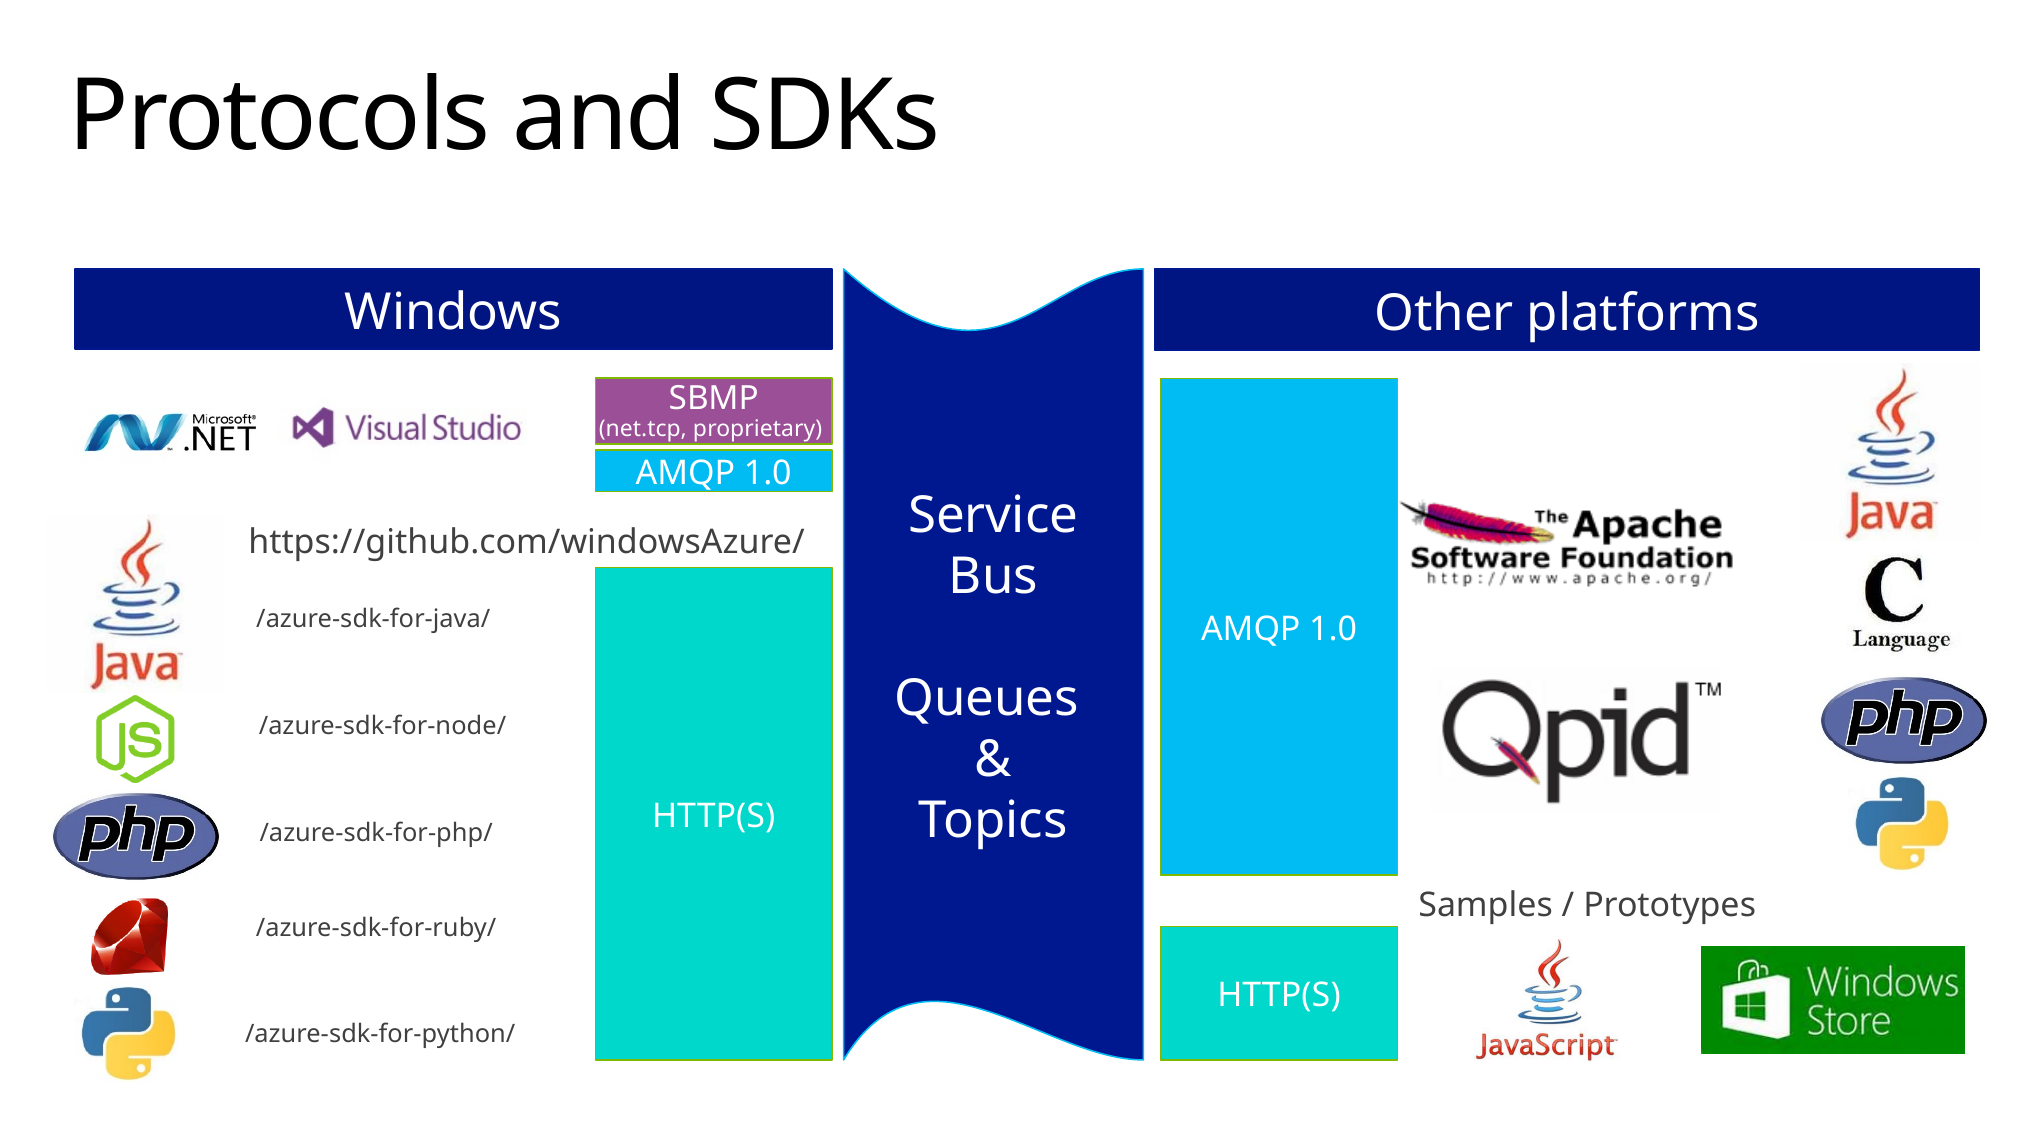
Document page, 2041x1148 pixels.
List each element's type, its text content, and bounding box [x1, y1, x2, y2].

picture [1701, 946, 1965, 1055]
picture [1474, 938, 1625, 1062]
picture [1398, 490, 1745, 590]
text_box https://github.com/windowsAzure/ [233, 511, 833, 568]
picture [1801, 363, 1993, 878]
text_box HTTP(S) [595, 568, 833, 1061]
picture [45, 695, 225, 975]
text_box HTTP(S) [1160, 926, 1398, 1061]
picture [1430, 666, 1737, 814]
text_box SBMP (net.tcp, proprietary) [595, 377, 833, 445]
text_box Service Bus Queues & Topics [842, 268, 1145, 1061]
text_box /azure-sdk-for-node/ [244, 701, 522, 747]
text_box Other platforms [1154, 268, 1980, 351]
picture [46, 514, 225, 693]
text_box Samples / Prototypes [1403, 875, 2003, 931]
picture [74, 366, 273, 500]
text_box AMQP 1.0 [1160, 378, 1398, 876]
text_box AMQP 1.0 [595, 449, 833, 492]
text_box [45, 48, 1996, 199]
text_box /azure-sdk-for-php/ [244, 808, 508, 854]
text_box /azure-sdk-for-ruby/ [241, 903, 512, 949]
picture [275, 390, 539, 465]
text_box Windows [74, 268, 833, 350]
text_box /azure-sdk-for-python/ [230, 1009, 531, 1056]
picture [74, 979, 186, 1087]
text_box /azure-sdk-for-java/ [241, 594, 506, 641]
